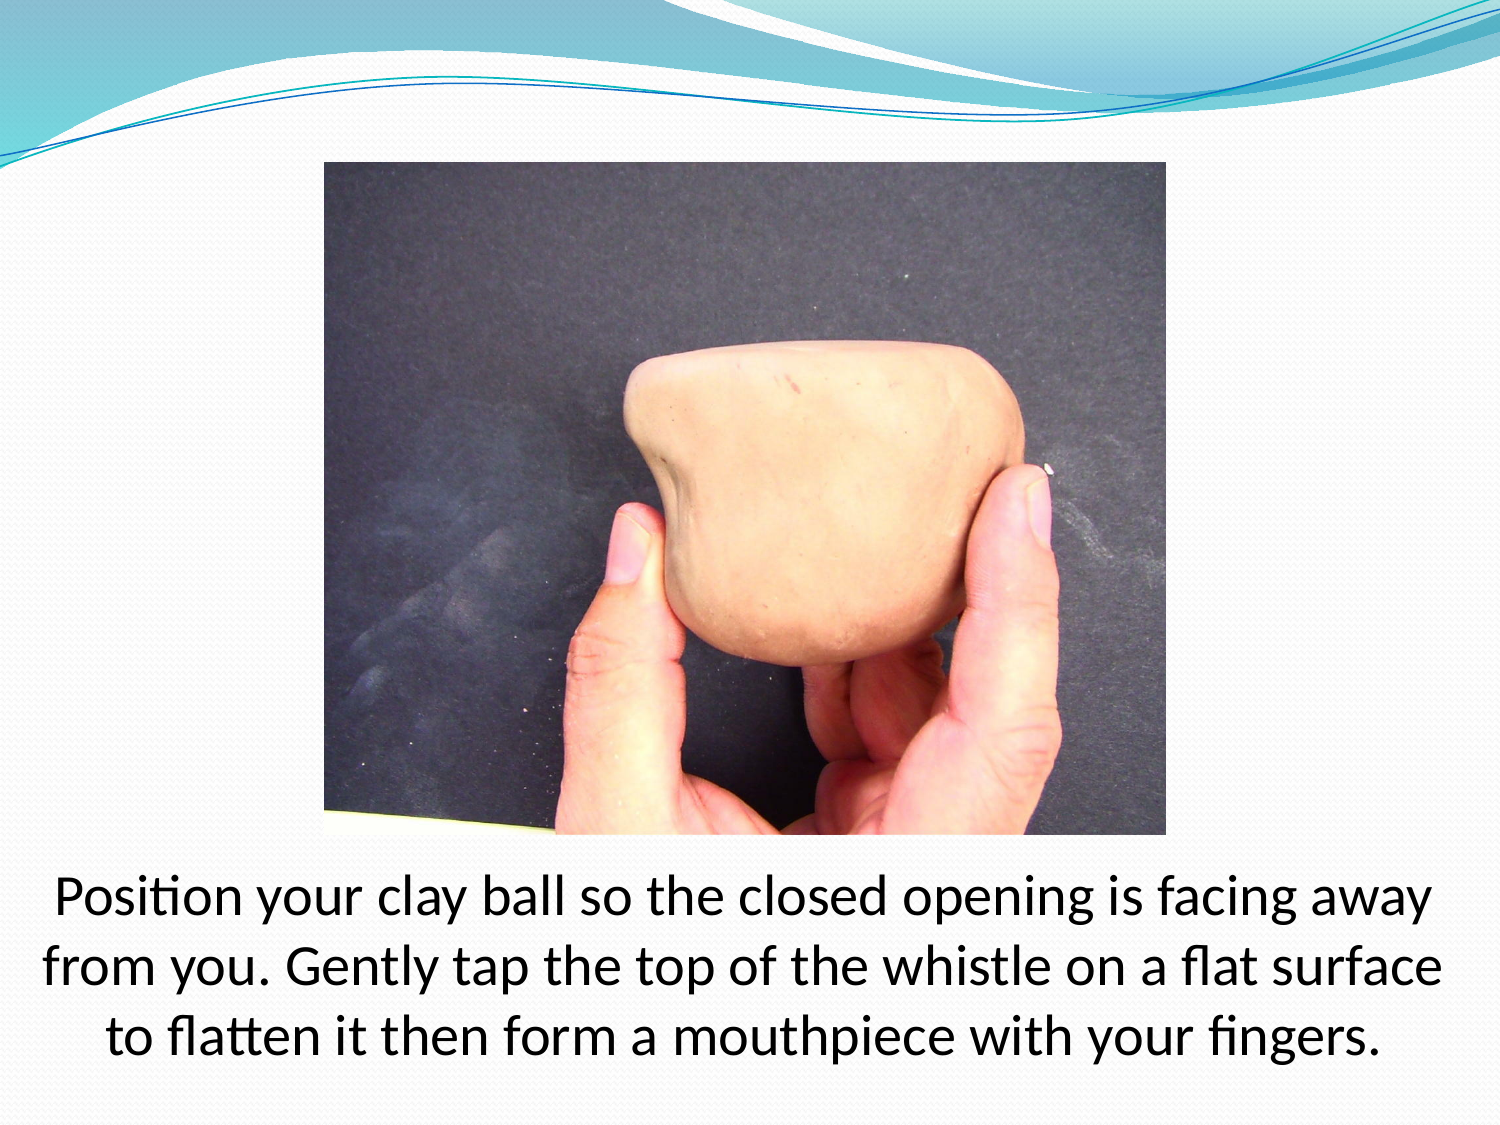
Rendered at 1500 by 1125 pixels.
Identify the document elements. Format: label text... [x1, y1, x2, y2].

picture [324, 162, 1166, 836]
text_box Position your clay ball so the closed opening is facing away from you. Gently tap the top of the whistle on a flat surface to flatten it then form a mouthpiece with your fingers. [24, 849, 1463, 1075]
